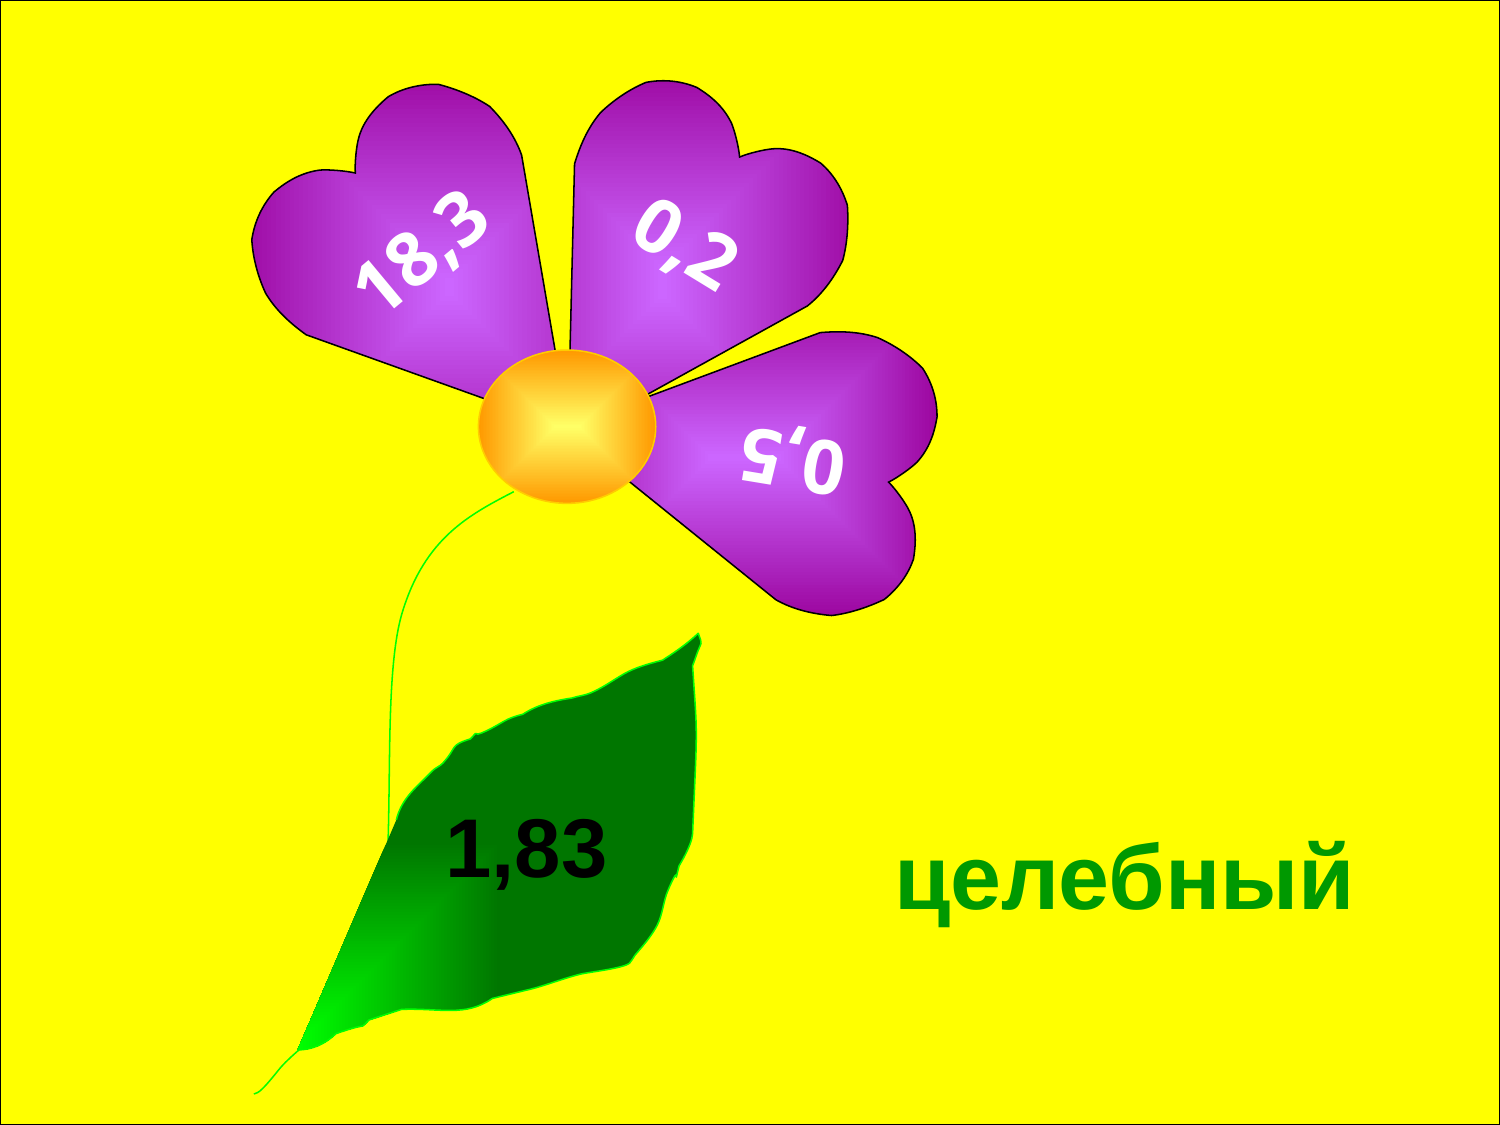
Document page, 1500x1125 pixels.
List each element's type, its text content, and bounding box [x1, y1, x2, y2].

text_box [297, 633, 701, 1050]
text_box [478, 350, 656, 504]
text_box [253, 491, 514, 1094]
text_box 0,2 [570, 80, 848, 395]
text_box 18,3 [251, 84, 556, 399]
text_box 0,5 [629, 331, 938, 616]
text_box [0, 0, 1500, 1125]
text_box целебный [879, 810, 1436, 936]
text_box 1,83 [430, 786, 668, 902]
